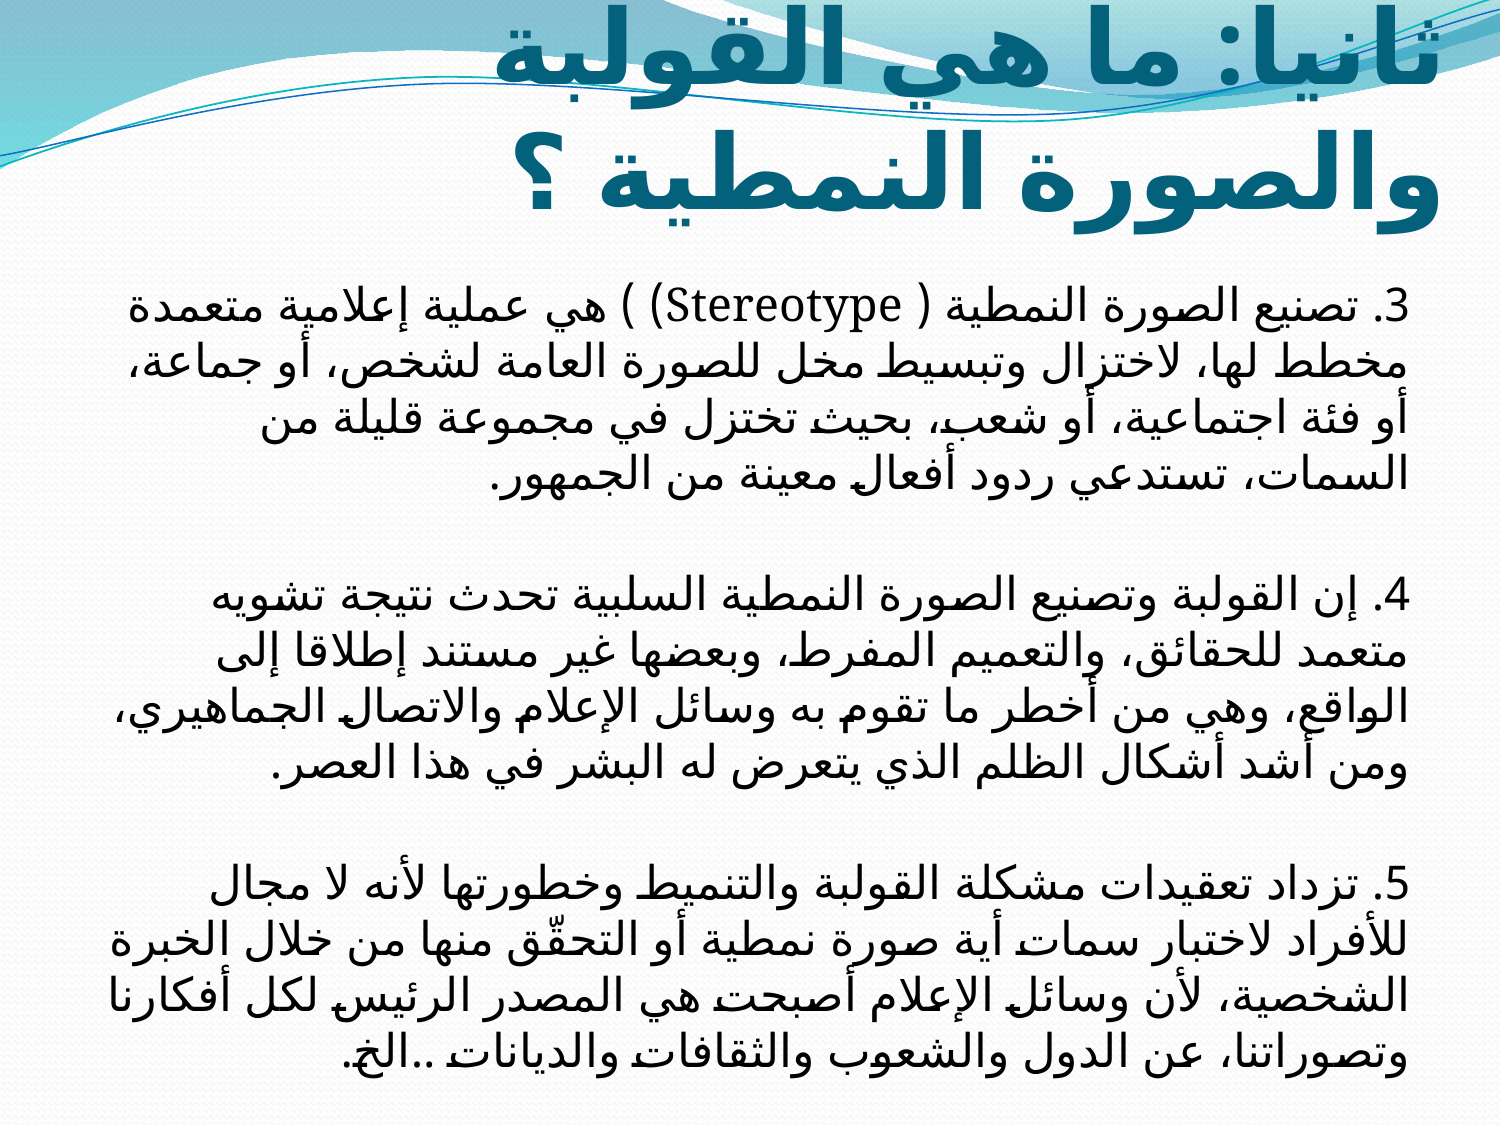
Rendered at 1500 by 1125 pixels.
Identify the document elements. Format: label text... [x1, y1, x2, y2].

list 3. تصنيع الصورة النمطية ( Stereotype) ) هي عملية إعلامية متعمدة مخطط لها، لاختزال وتبسيط مخل للصورة العامة لشخص، أو جماعة، أو فئة اجتماعية، أو شعب، بحيث تختزل في مجموعة قليلة من السمات، تستدعي ردود أفعال معينة من الجمهور. 4. إن القولبة وتصنيع الصورة النمطية السلبية تحدث نتيجة تشويه متعمد للحقائق، والتعميم المفرط، وبعضها غير مستند إطلاقا إلى الواقع، وهي من أخطر ما تقوم به وسائل الإعلام والاتصال الجماهيري، ومن أشد أشكال الظلم الذي يتعرض له البشر في هذا العصر. 5. تزداد تعقيدات مشكلة القولبة والتنميط وخطورتها لأنه لا مجال للأفراد لاختبار سمات أية صورة نمطية أو التحقّق منها من خلال الخبرة الشخصية، لأن وسائل الإعلام أصبحت هي المصدر الرئيس لكل أفكارنا وتصوراتنا، عن الدول والشعوب والثقافات والديانات ..الخ. [75, 267, 1425, 1094]
title ثانياً: ما هي القولبة والصورة النمطية ؟ [148, 42, 1447, 231]
